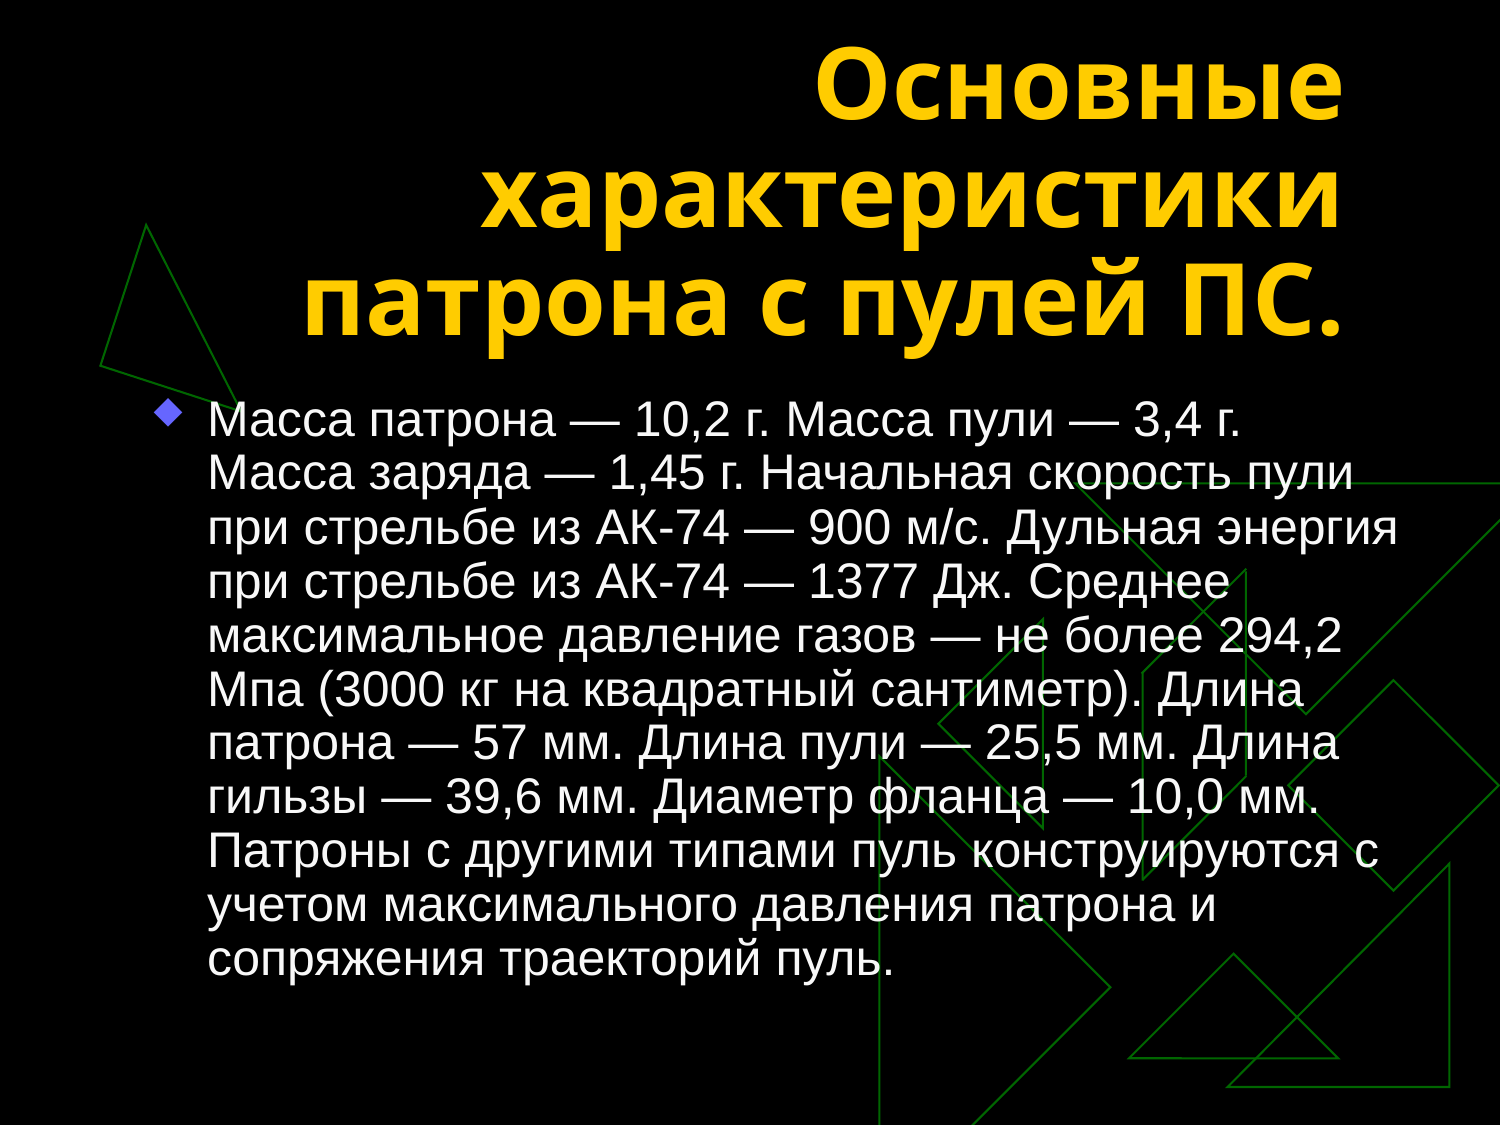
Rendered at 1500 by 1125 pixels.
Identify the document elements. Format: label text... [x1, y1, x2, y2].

title Основные характеристики патрона с пулей ПС. [100, 51, 1361, 338]
list Масса патрона — 10,2 г. Масса пули — 3,4 г. Масса заряда — 1,45 г. Начальная скорость пули при стрельбе из АК-74 — 900 м/с. Дульная энергия при стрельбе из АК-74 — 1377 Дж. Среднее максимальное давление газов — не более 294,2 Мпа (3000 кг на квадратный сантиметр). Длина патрона — 57 мм. Длина пули — 25,5 мм. Длина гильзы — 39,6 мм. Диаметр фланца — 10,0 мм. Патроны с другими типами пуль конструируются с учетом максимального давления патрона и сопряжения траекторий пуль. [135, 385, 1420, 1061]
